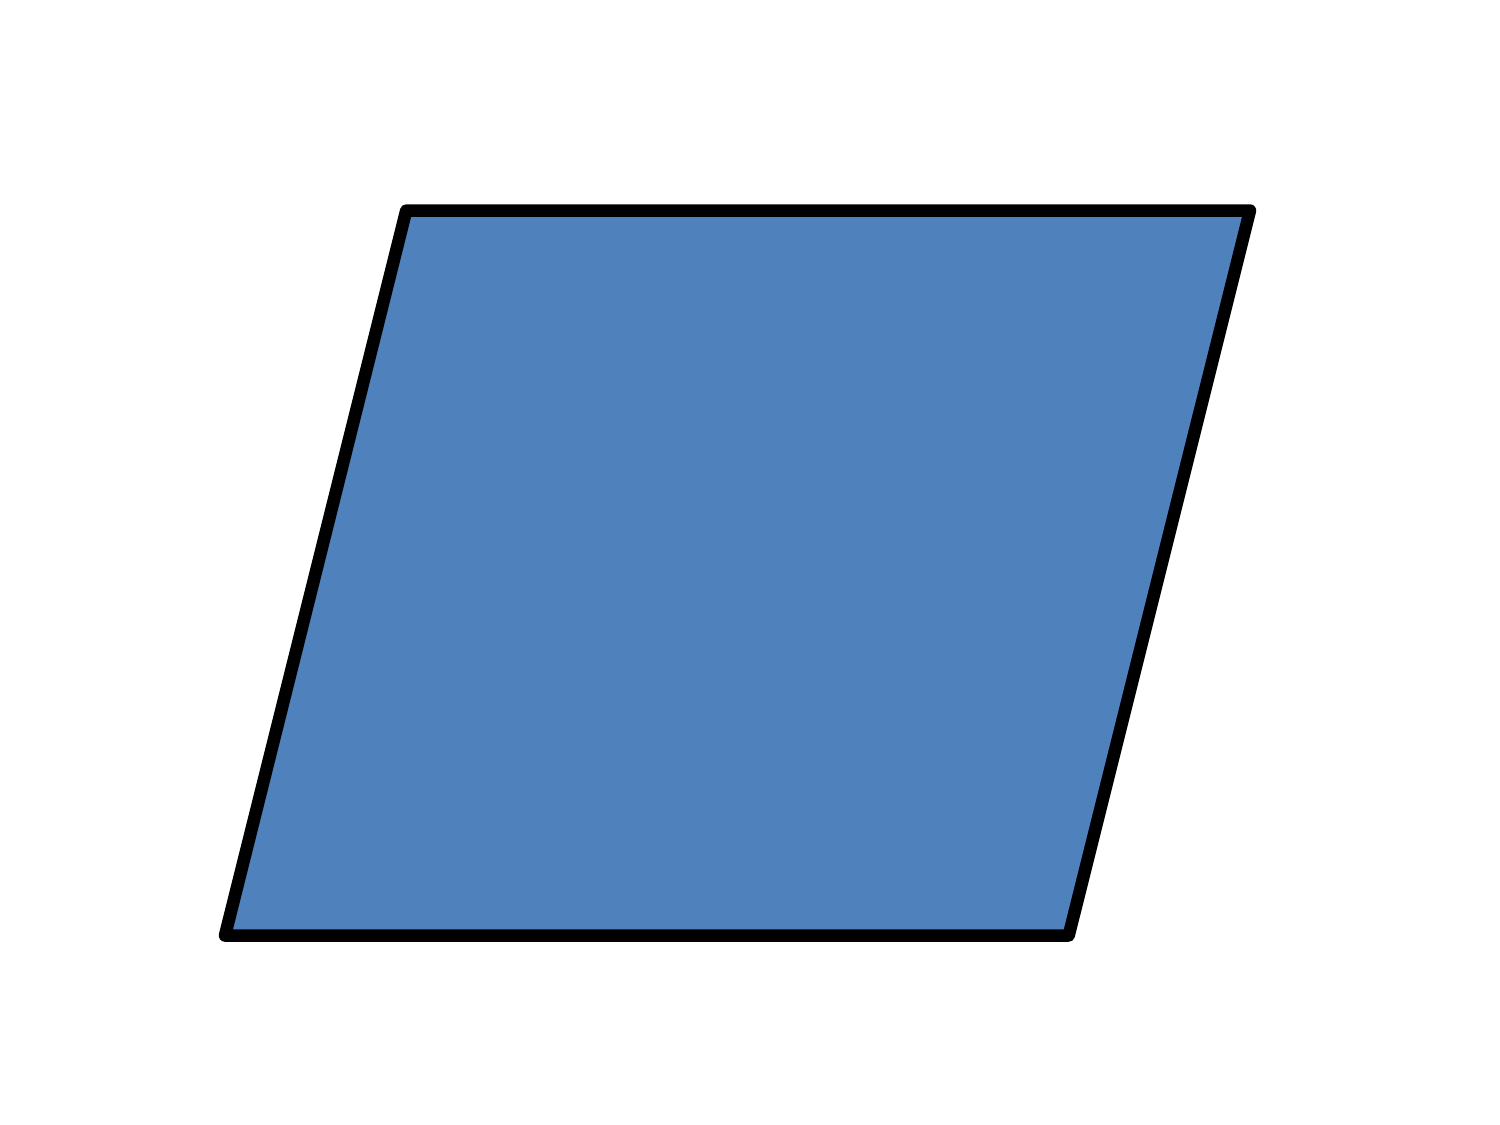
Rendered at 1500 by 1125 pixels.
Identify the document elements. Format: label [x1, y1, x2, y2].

text_box [222, 208, 1253, 938]
